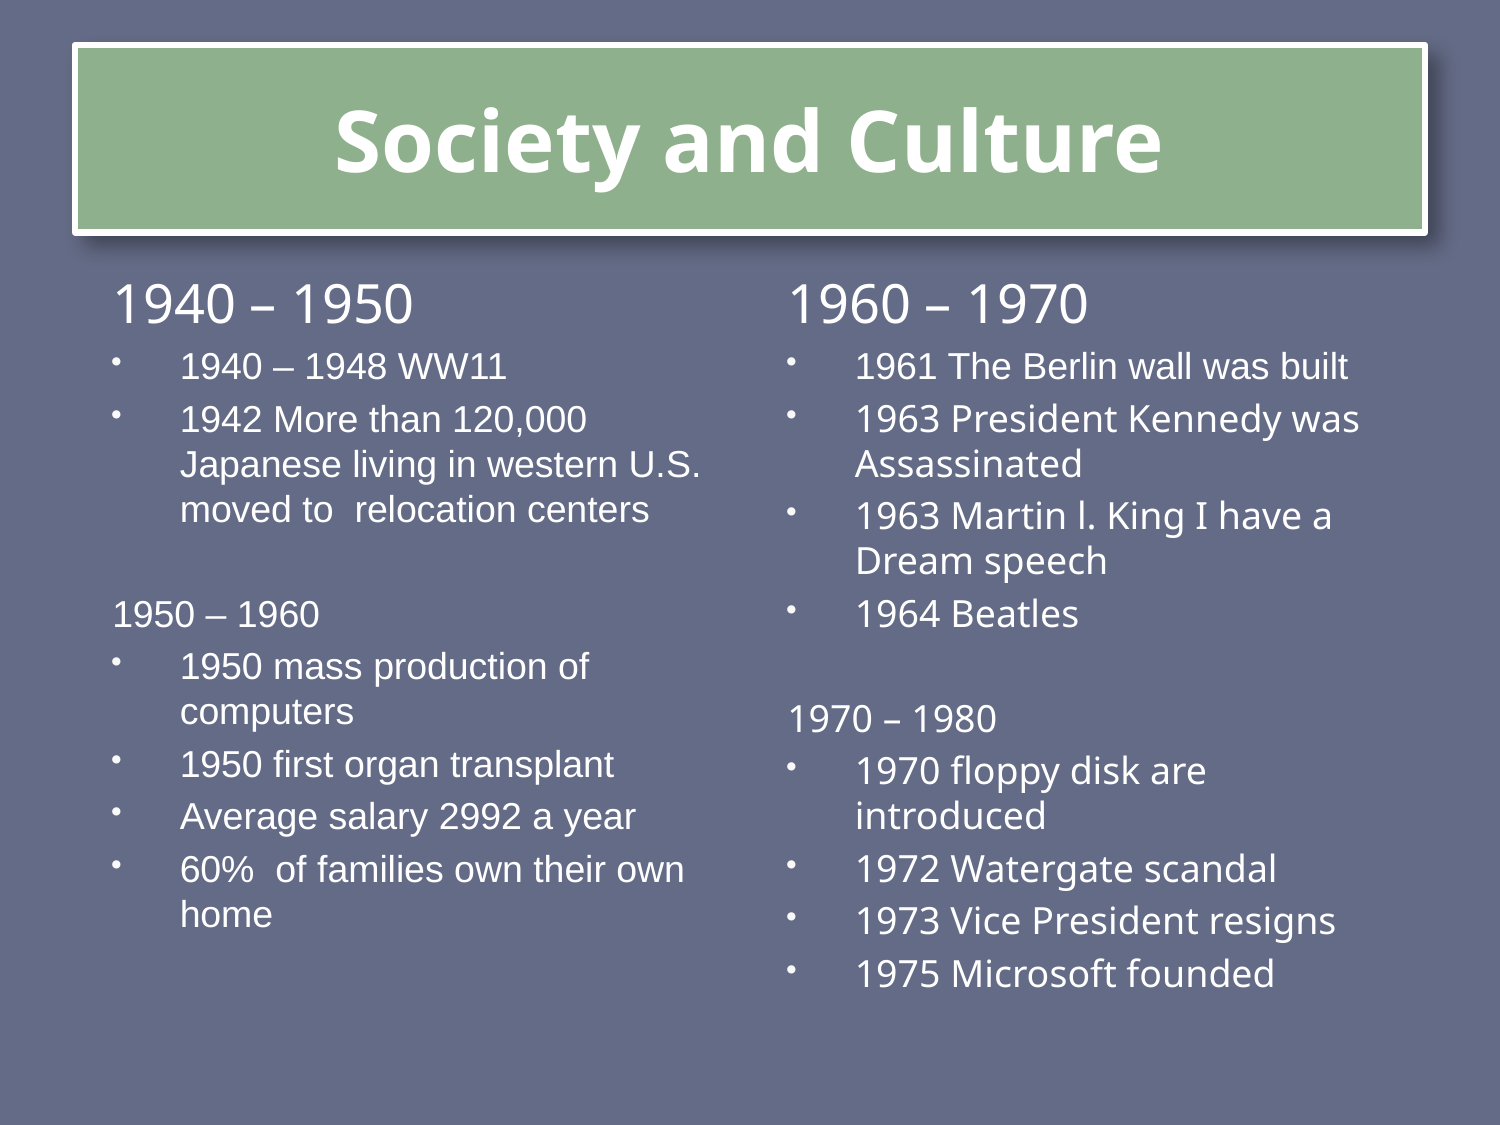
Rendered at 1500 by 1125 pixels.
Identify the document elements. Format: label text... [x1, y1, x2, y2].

title Society and Culture [72, 42, 1428, 236]
list 1960 – 1970 1961 The Berlin wall was built 1963 President Kennedy was Assassinated 1963 Martin l. King I have a Dream speech 1964 Beatles 1970 – 1980 1970 floppy disk are introduced 1972 Watergate scandal 1973 Vice President resigns 1975 Microsoft founded [750, 262, 1413, 1005]
list 1940 – 1950 1940 – 1948 WW11 1942 More than 120,000 Japanese living in western U.S. moved to relocation centers 1950 – 1960 1950 mass production of computers 1950 first organ transplant Average salary 2992 a year 60% of families own their own home [75, 262, 738, 1005]
